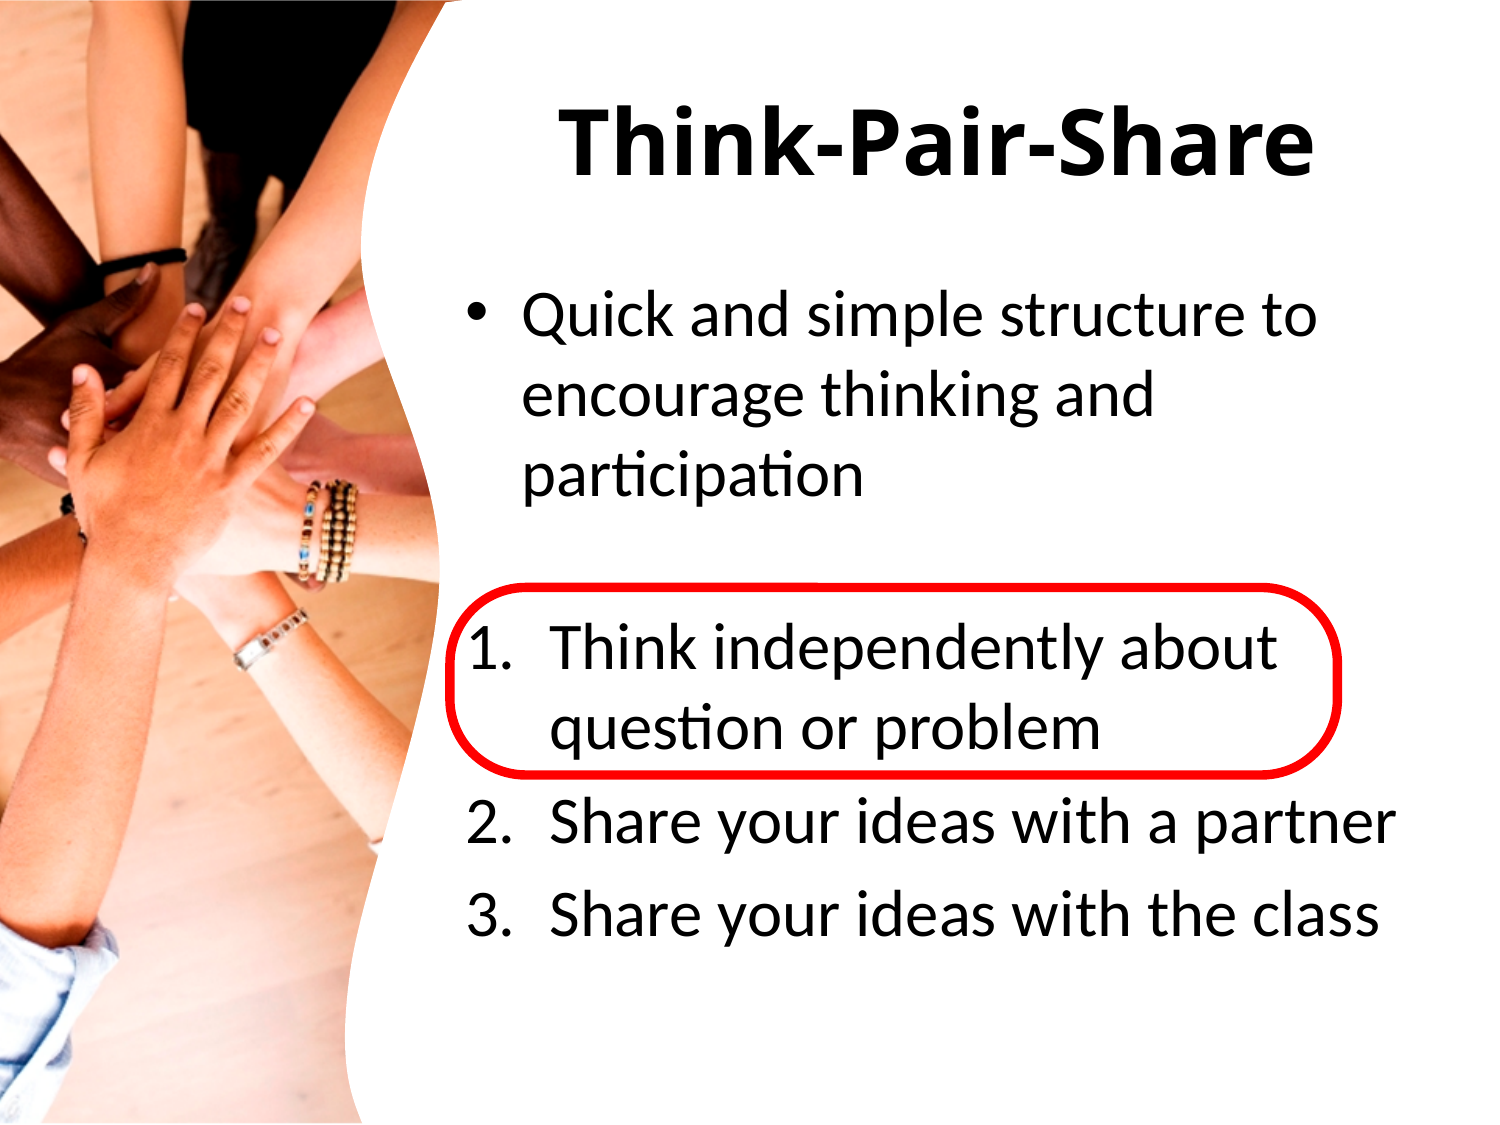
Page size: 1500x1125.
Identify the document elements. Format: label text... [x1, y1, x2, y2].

picture [0, 0, 456, 1125]
title Think-Pair-Share [450, 45, 1425, 233]
list Quick and simple structure to encourage thinking and participation Think independently about question or problem Share your ideas with a partner Share your ideas with the class [450, 262, 1425, 1005]
text_box [447, 585, 1340, 778]
